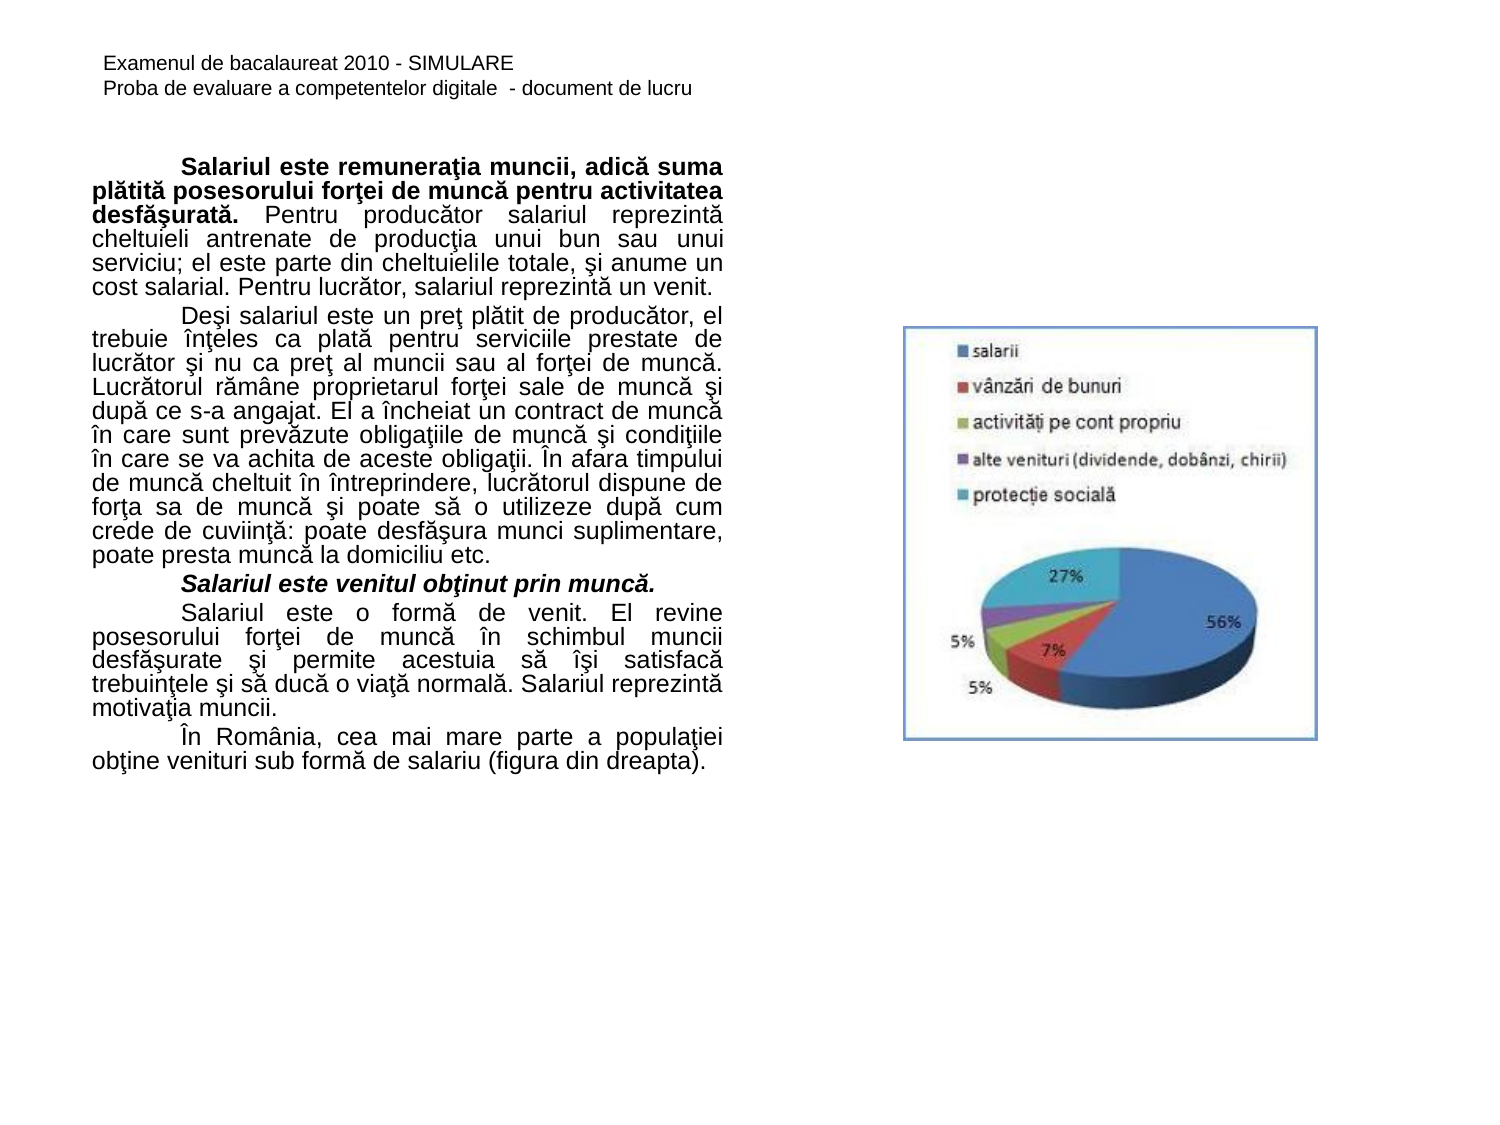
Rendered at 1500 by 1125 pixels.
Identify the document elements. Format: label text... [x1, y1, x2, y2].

text_box Examenul de bacalaureat 2010 - SIMULARE Proba de evaluare a competentelor digitale - document de lucru [88, 42, 1459, 143]
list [903, 326, 1318, 741]
list Salariul este remuneraţia muncii, adică suma plătită posesorului forţei de muncă pentru activitatea desfăşurată. Pentru producător salariul reprezintă cheltuieli antrenate de producţia unui bun sau unui serviciu; el este parte din cheltuielile totale, şi anume un cost salarial. Pentru lucrător, salariul reprezintă un venit. Deşi salariul este un preţ plătit de producător, el trebuie înţeles ca plată pentru serviciile prestate de lucrător şi nu ca preţ al muncii sau al forţei de muncă. Lucrătorul rămâne proprietarul forţei sale de muncă şi după ce s-a angajat. El a încheiat un contract de muncă în care sunt prevăzute obligaţiile de muncă şi condiţiile în care se va achita de aceste obligaţii. În afara timpului de muncă cheltuit în întreprindere, lucrătorul dispune de forţa sa de muncă şi poate să o utilizeze după cum crede de cuviinţă: poate desfăşura munci suplimentare, poate presta muncă la domiciliu etc. Salariul este venitul obţinut prin muncă. Salariul este o formă de venit. El revine posesorului forţei de muncă în schimbul muncii desfăşurate şi permite acestuia să îşi satisfacă trebuinţele şi să ducă o viaţă normală. Salariul reprezintă motivaţia muncii. În România, cea mai mare parte a populaţiei obţine venituri sub formă de salariu (figura din dreapta). [76, 148, 740, 1061]
